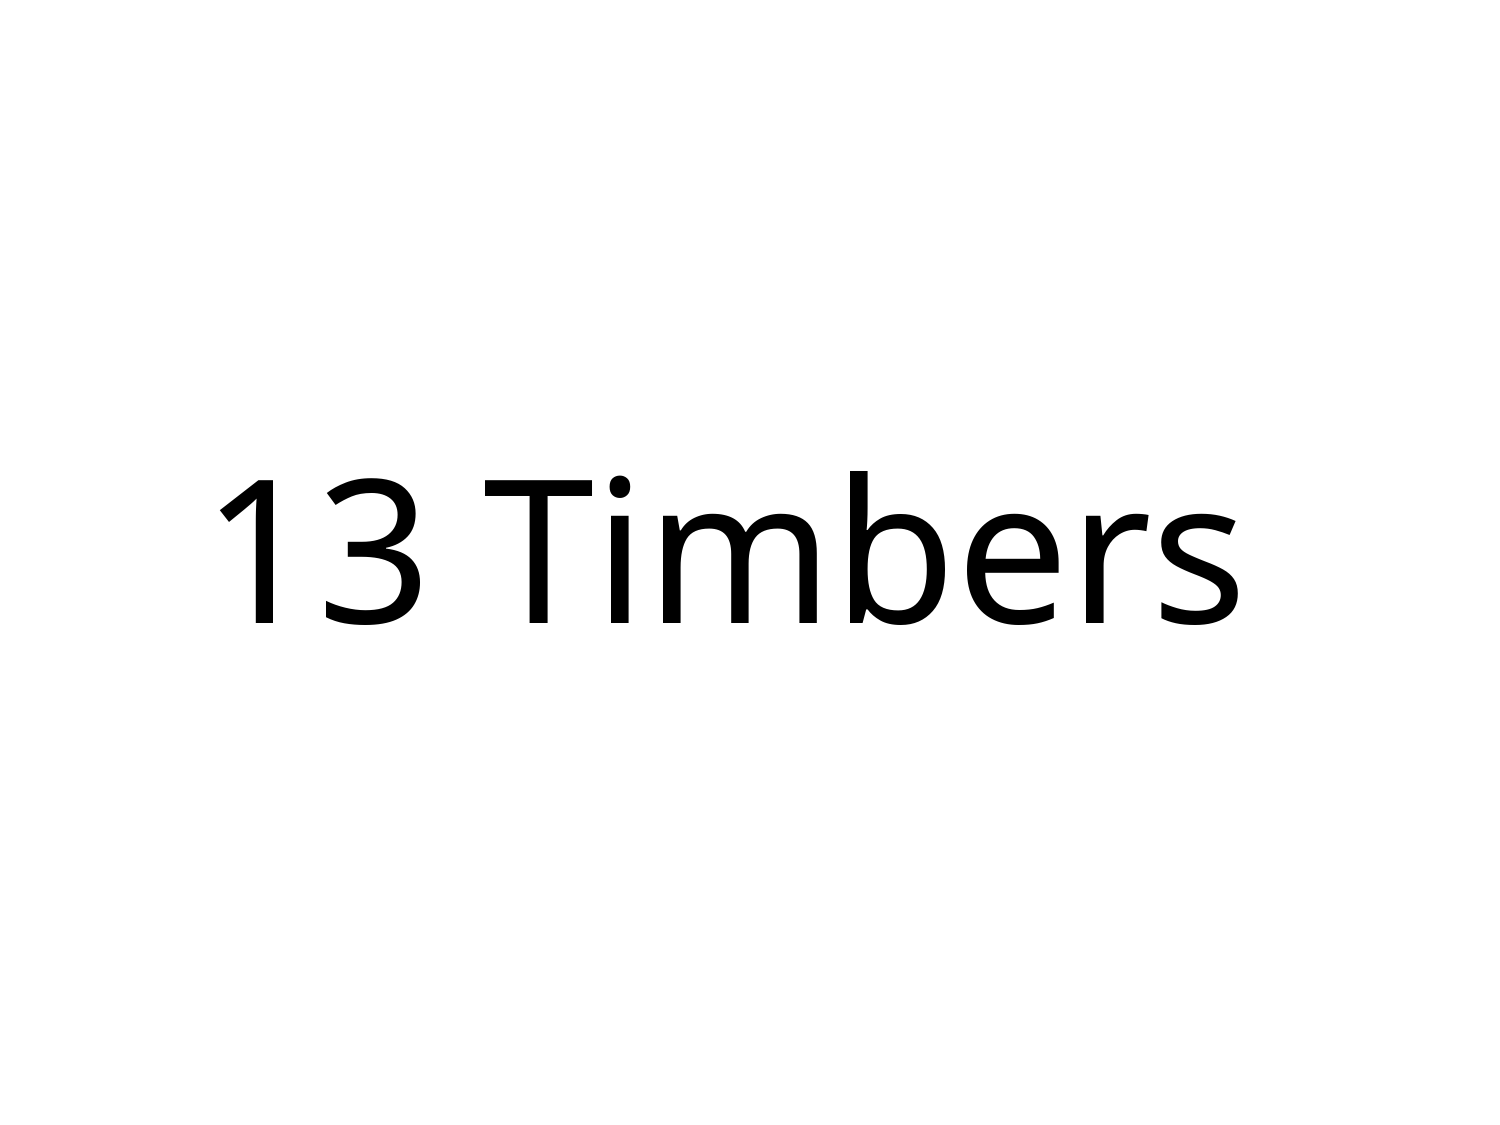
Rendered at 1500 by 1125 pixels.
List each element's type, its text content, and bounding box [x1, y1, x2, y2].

title 13 Timbers [50, 450, 1400, 638]
